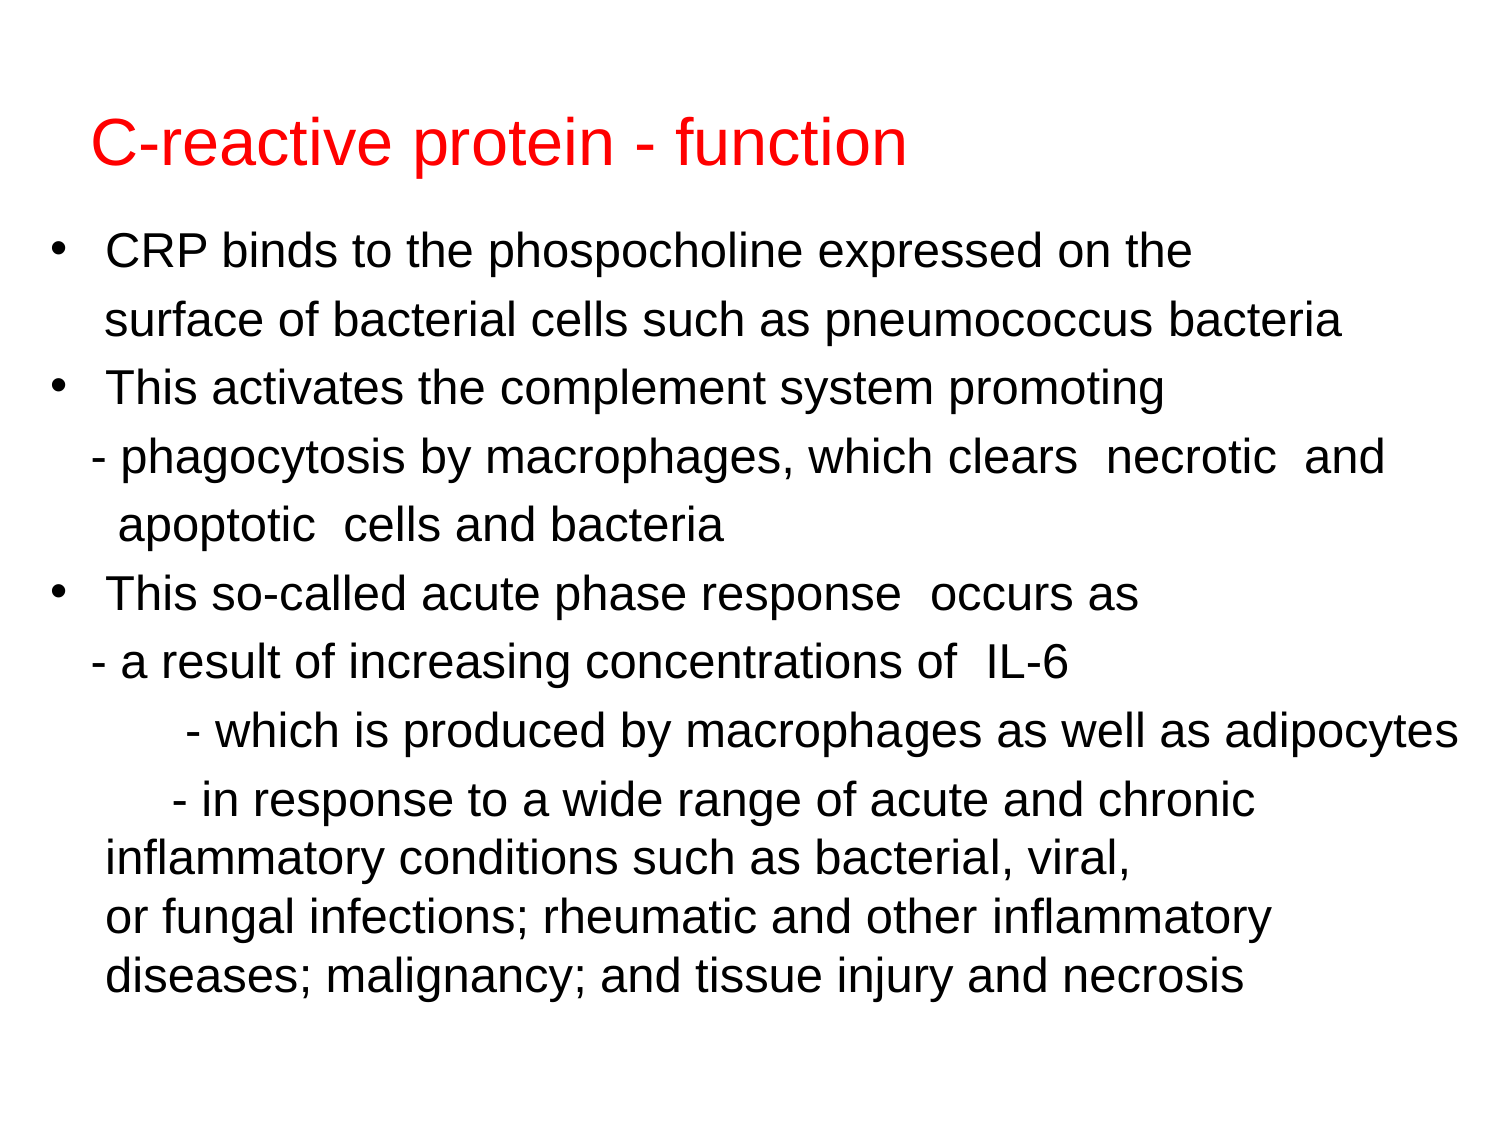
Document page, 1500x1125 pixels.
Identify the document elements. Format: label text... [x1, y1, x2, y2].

title C-reactive protein - function [75, 45, 1425, 210]
list CRP binds to the phospocholine expressed on the surface of bacterial cells such as pneumococcus bacteria This activates the complement system promoting - phagocytosis by macrophages, which clears necrotic and apoptotic cells and bacteria This so-called acute phase response occurs as - a result of increasing concentrations of IL-6 - which is produced by macrophages as well as adipocytes - in response to a wide range of acute and chronic inflammatory conditions such as bacterial, viral, or fungal infections; rheumatic and other inflammatory diseases; malignancy; and tissue injury and necrosis [35, 210, 1500, 1074]
